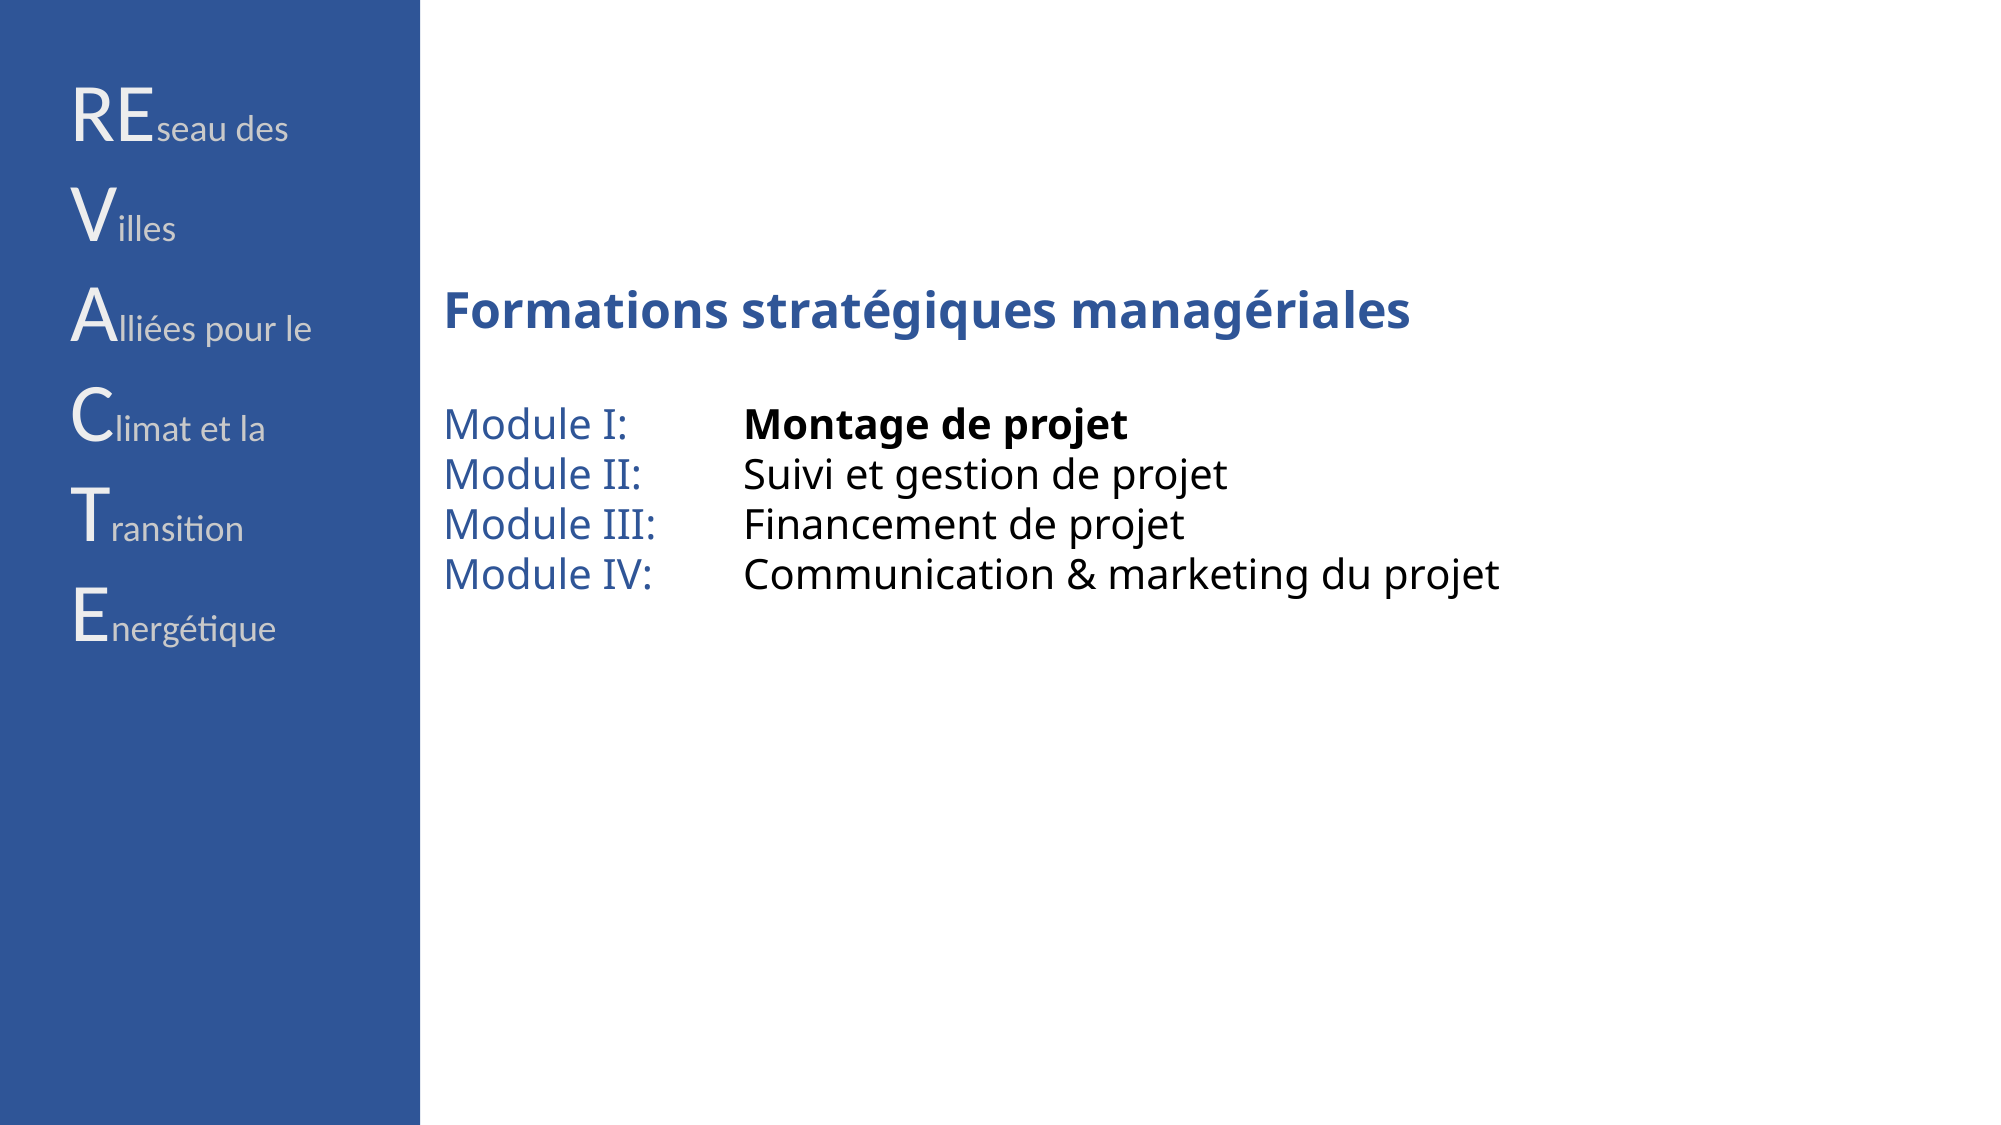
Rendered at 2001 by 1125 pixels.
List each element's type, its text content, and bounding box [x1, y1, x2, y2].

text_box REseau des Villes Alliées pour le Climat et la Transition Energétique [55, 50, 421, 666]
text_box Formations stratégiques managériales Module I: Montage de projet Module II: Suivi et gestion de projet Module III: Financement de projet Module IV: Communication & marketing du projet [428, 270, 1515, 606]
text_box [0, 0, 421, 1125]
